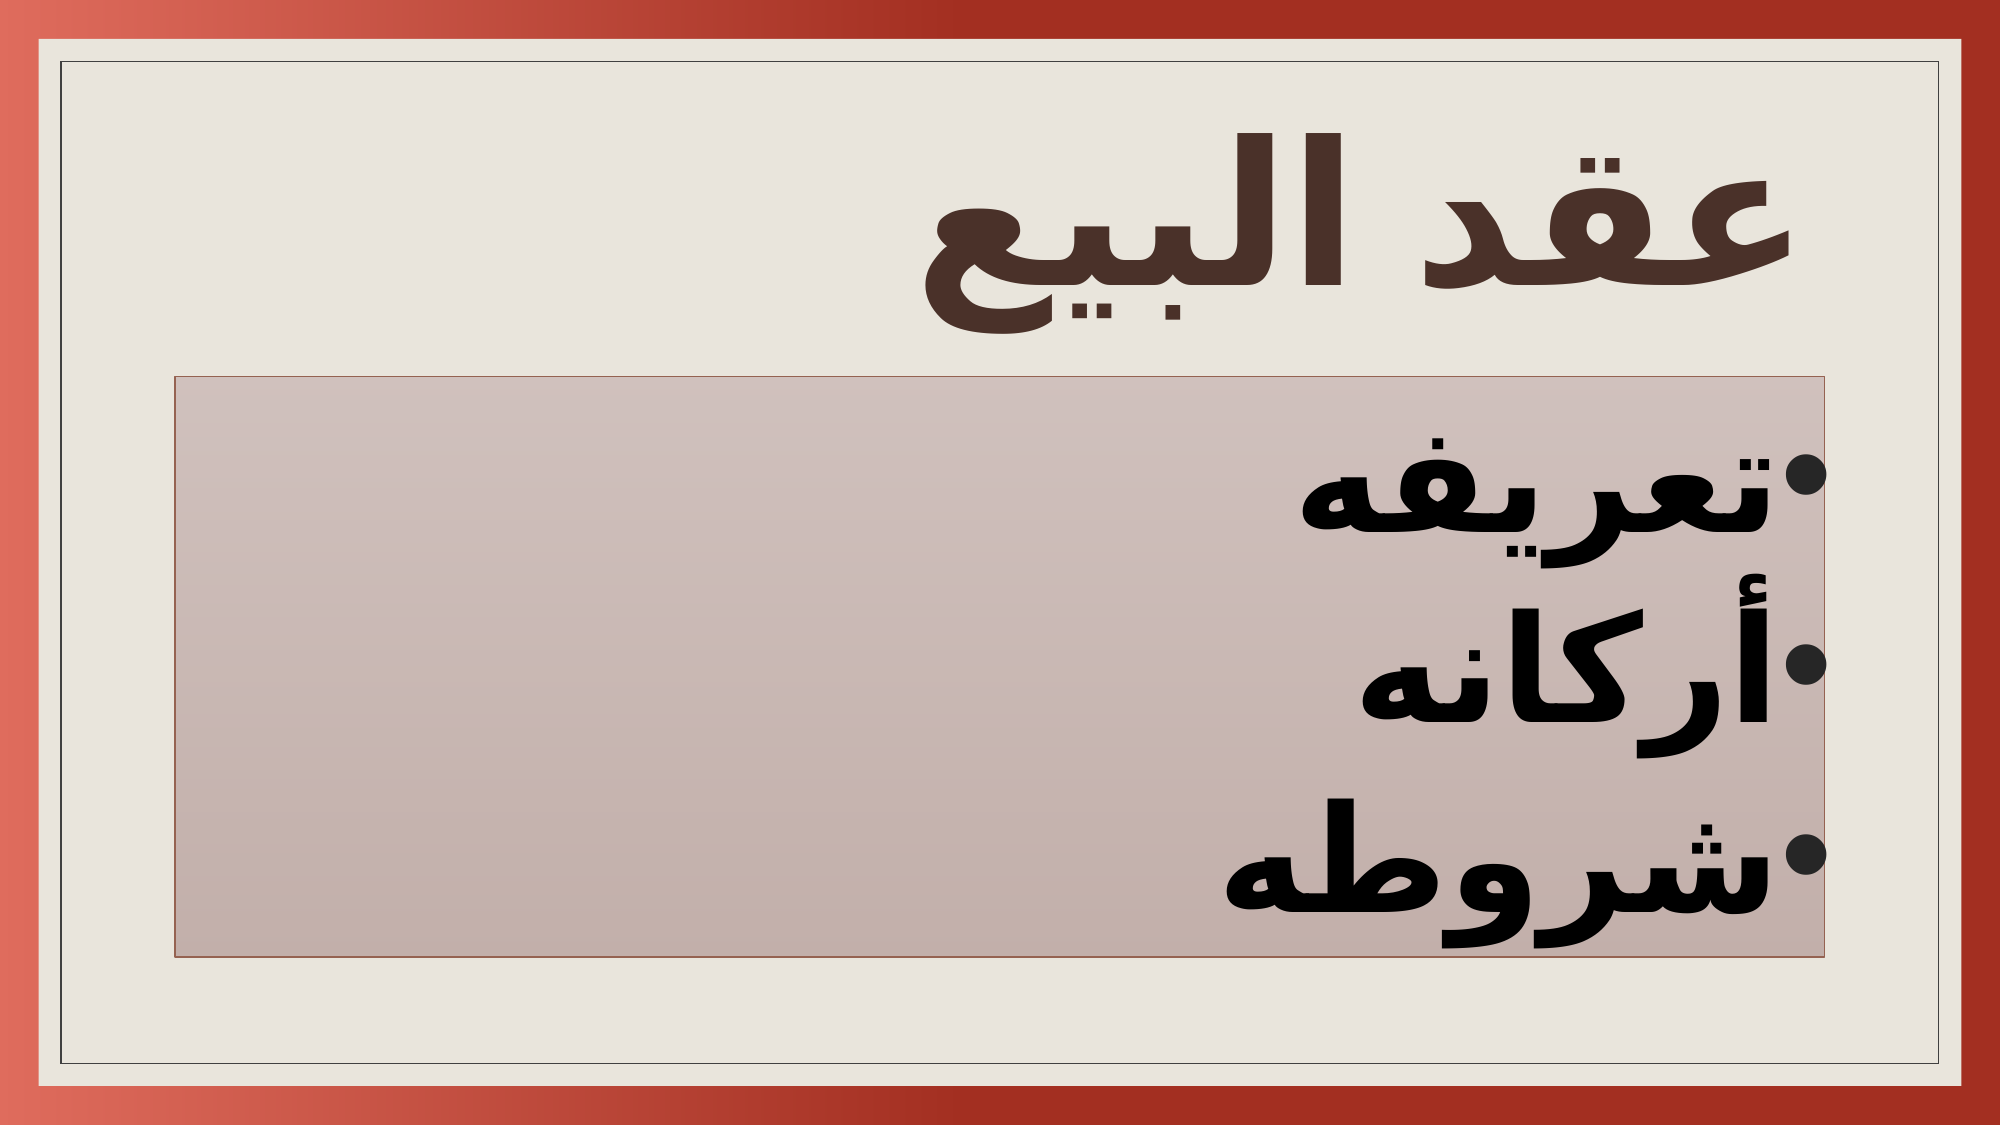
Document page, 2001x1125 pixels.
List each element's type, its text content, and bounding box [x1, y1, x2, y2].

list تعريفه أركانه شروطه [174, 376, 1825, 958]
title عقد البيع [174, 92, 1825, 349]
